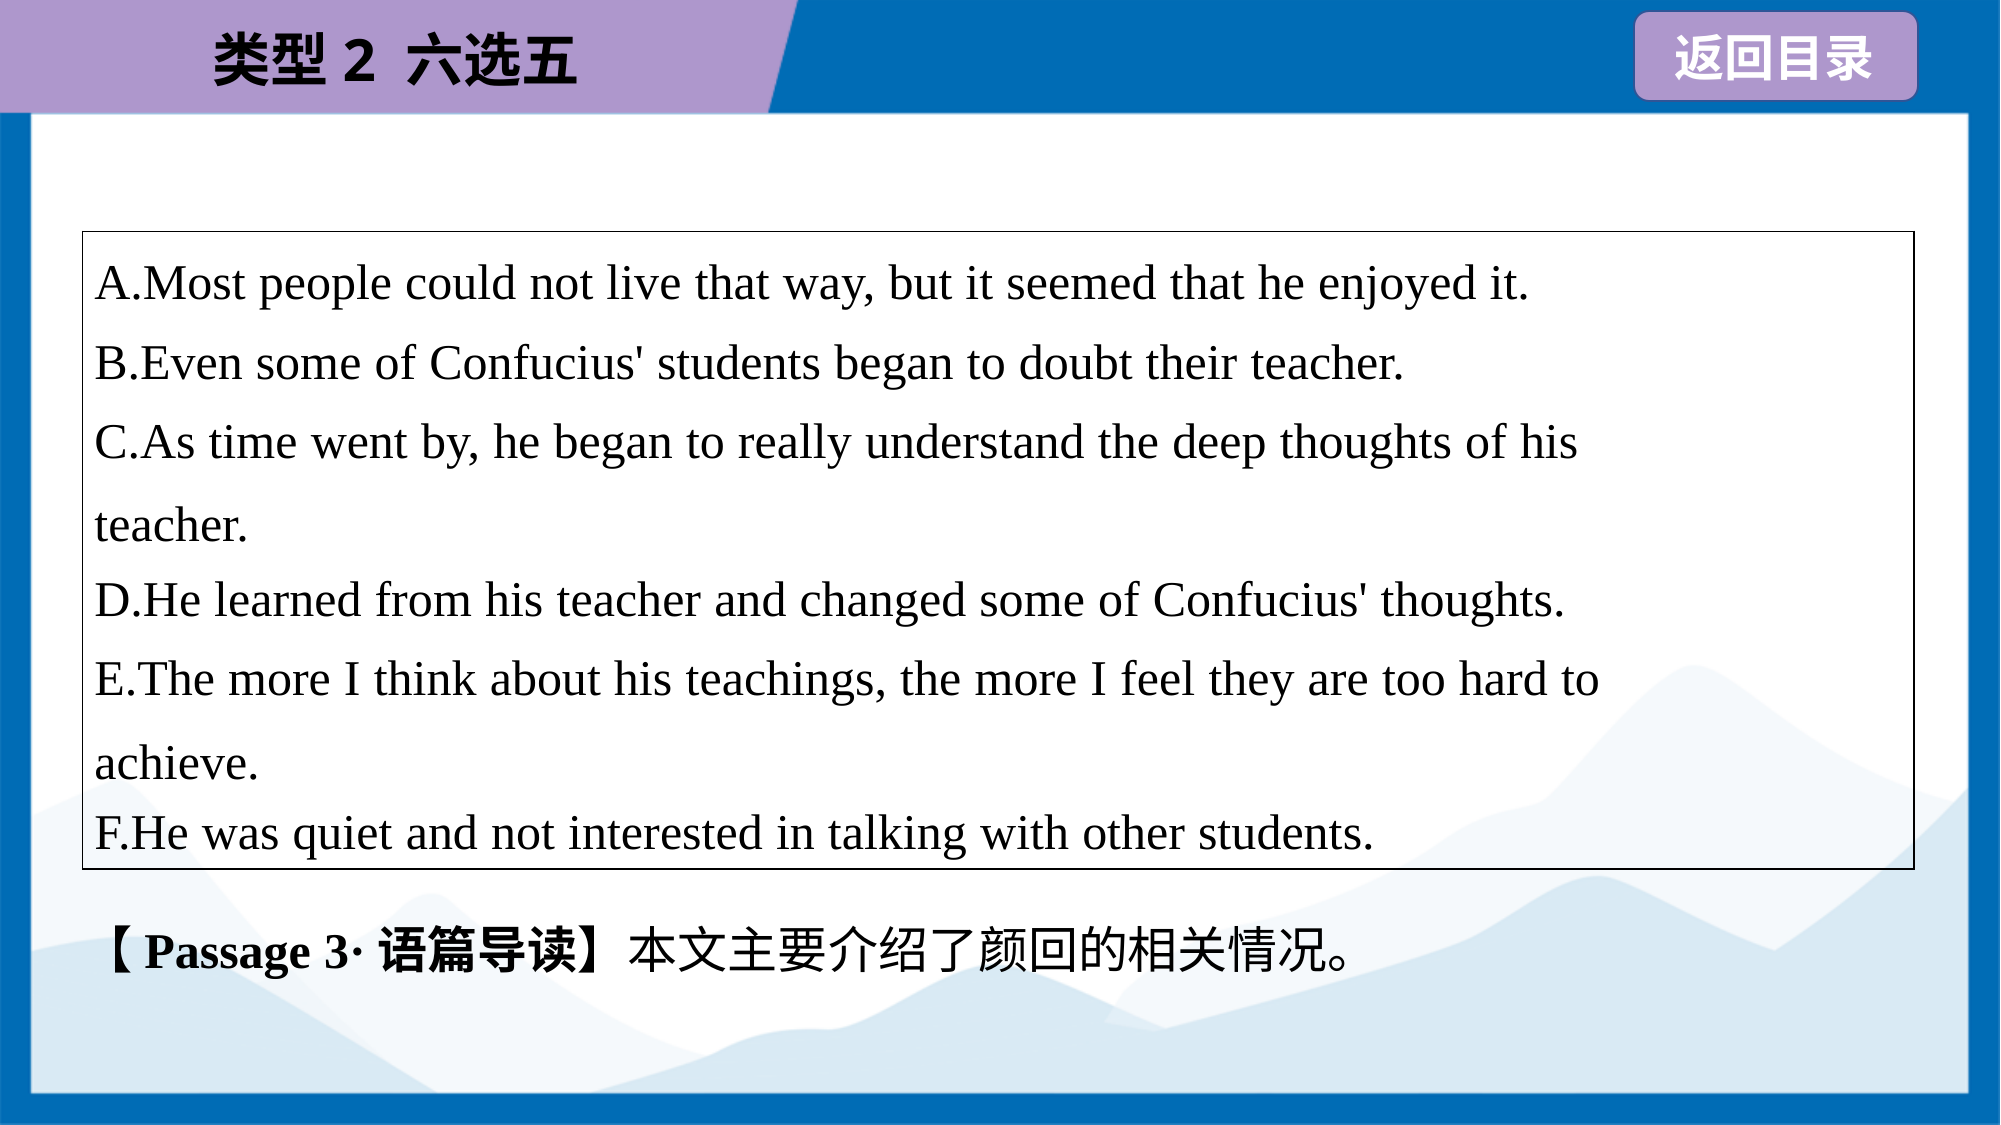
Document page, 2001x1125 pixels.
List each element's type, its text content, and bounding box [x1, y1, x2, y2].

text_box 【Passage 3·语篇导读】本文主要介绍了颜回的相关情况。 [82, 890, 1917, 969]
table_header A.Most people could not live that way, but it seemed that he enjoyed it. B.Even some of Confucius' students began to doubt their teacher. C.As time went by, he began to really understand the deep thoughts of his teacher. D.He learned from his teacher and changed some of Confucius' thoughts. E.The more I think about his teachings, the more I feel they are too hard to achieve. F.He was quiet and not interested in talking with other students. [83, 232, 1913, 868]
picture [0, 0, 2000, 1125]
